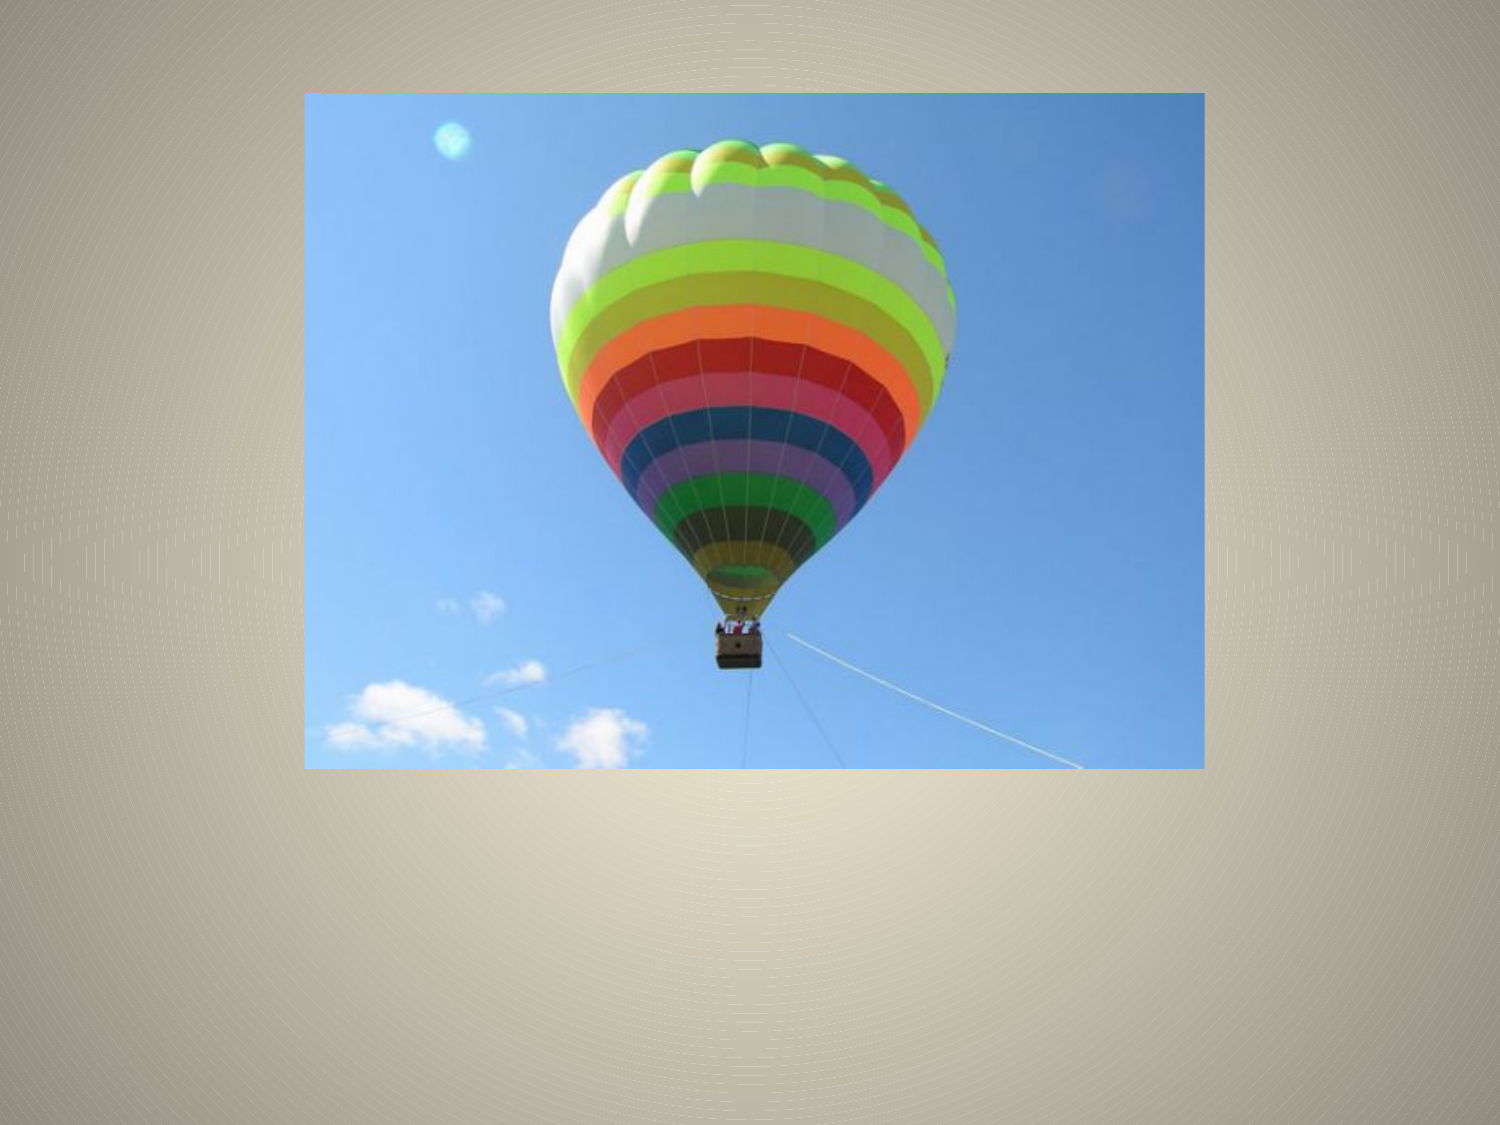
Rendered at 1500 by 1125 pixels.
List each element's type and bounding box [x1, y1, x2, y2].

picture [304, 93, 1205, 769]
